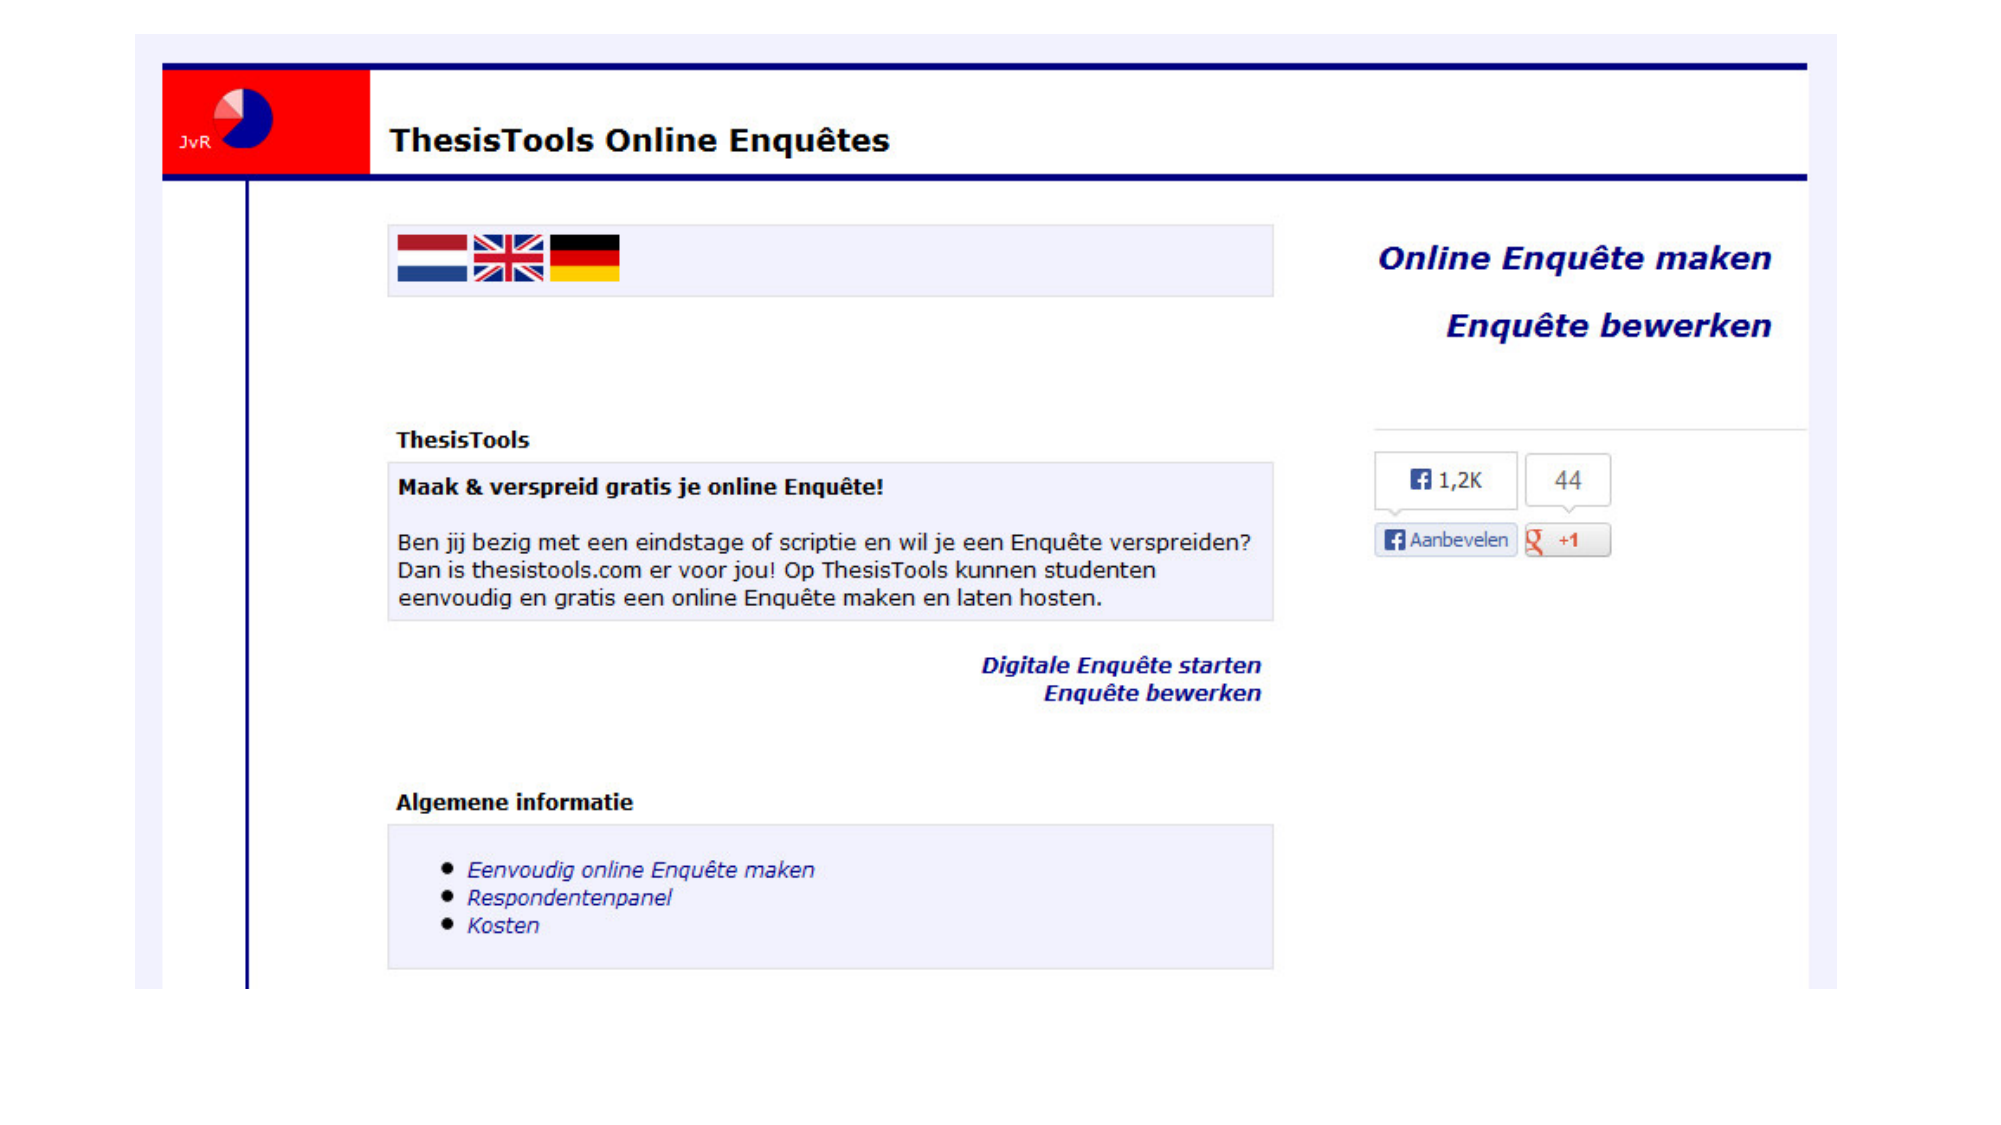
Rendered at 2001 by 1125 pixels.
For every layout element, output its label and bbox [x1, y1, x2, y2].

list [135, 34, 1837, 989]
